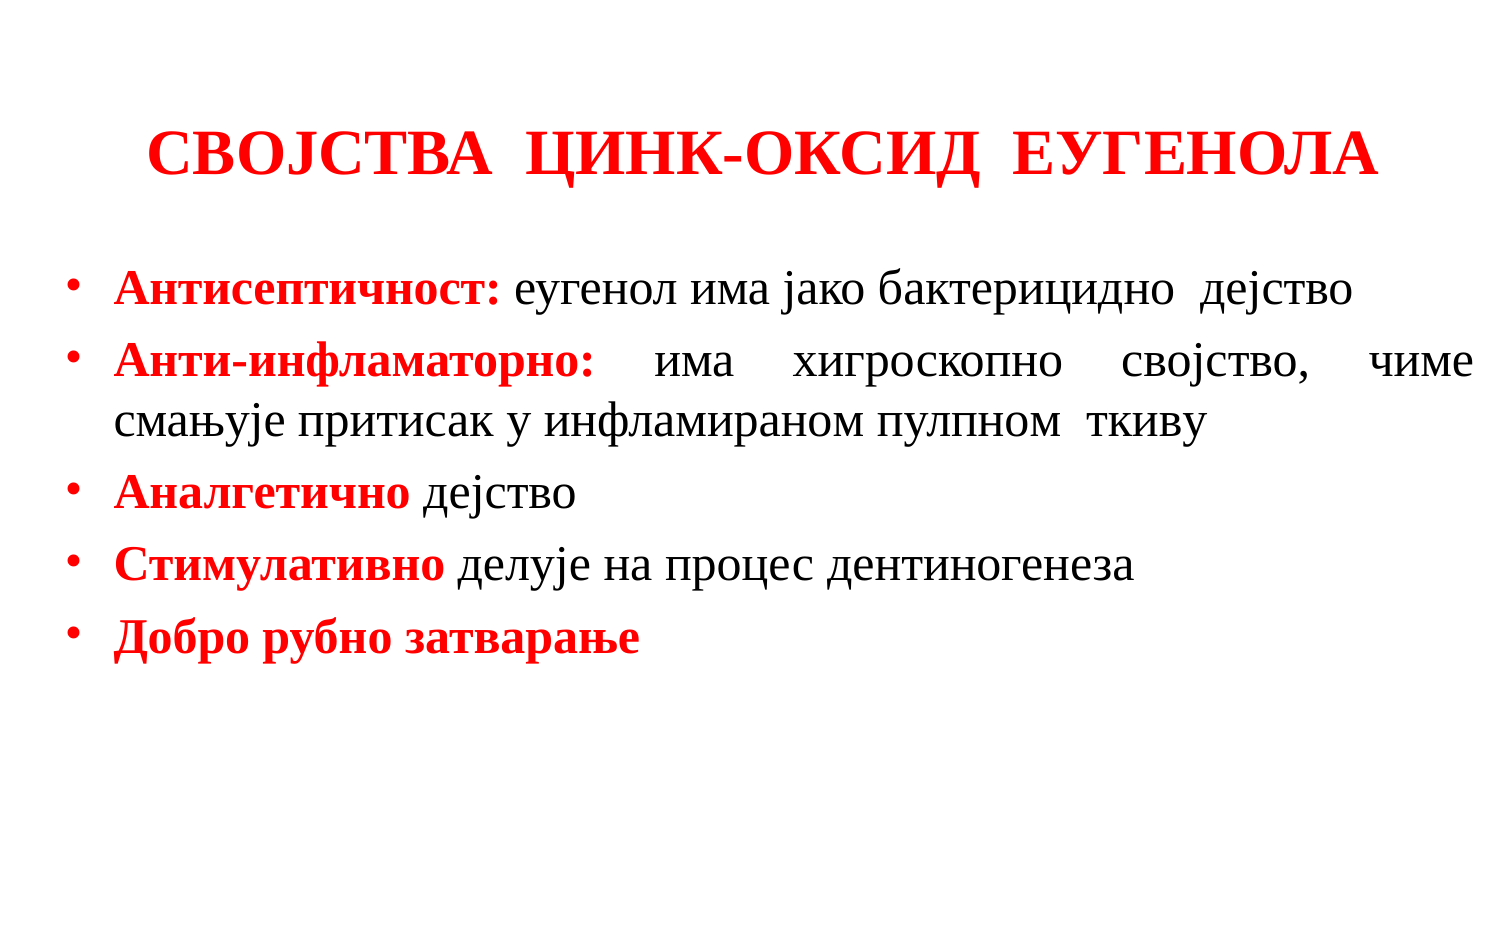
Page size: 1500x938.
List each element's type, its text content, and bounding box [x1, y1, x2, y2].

title СВОЈСТВА ЦИНК-ОКСИД ЕУГЕНОЛА [0, 4, 1488, 267]
text_box Антисептичност: еугенол има јако бактерицидно дејство Анти-инфламаторно: има хигроскопно својство, чиме смањује притисак у инфламираном пулпном ткиву Аналгетично дејство Стимулативно делује на процес дентиногенеза Добро рубно затварање [62, 254, 1475, 664]
